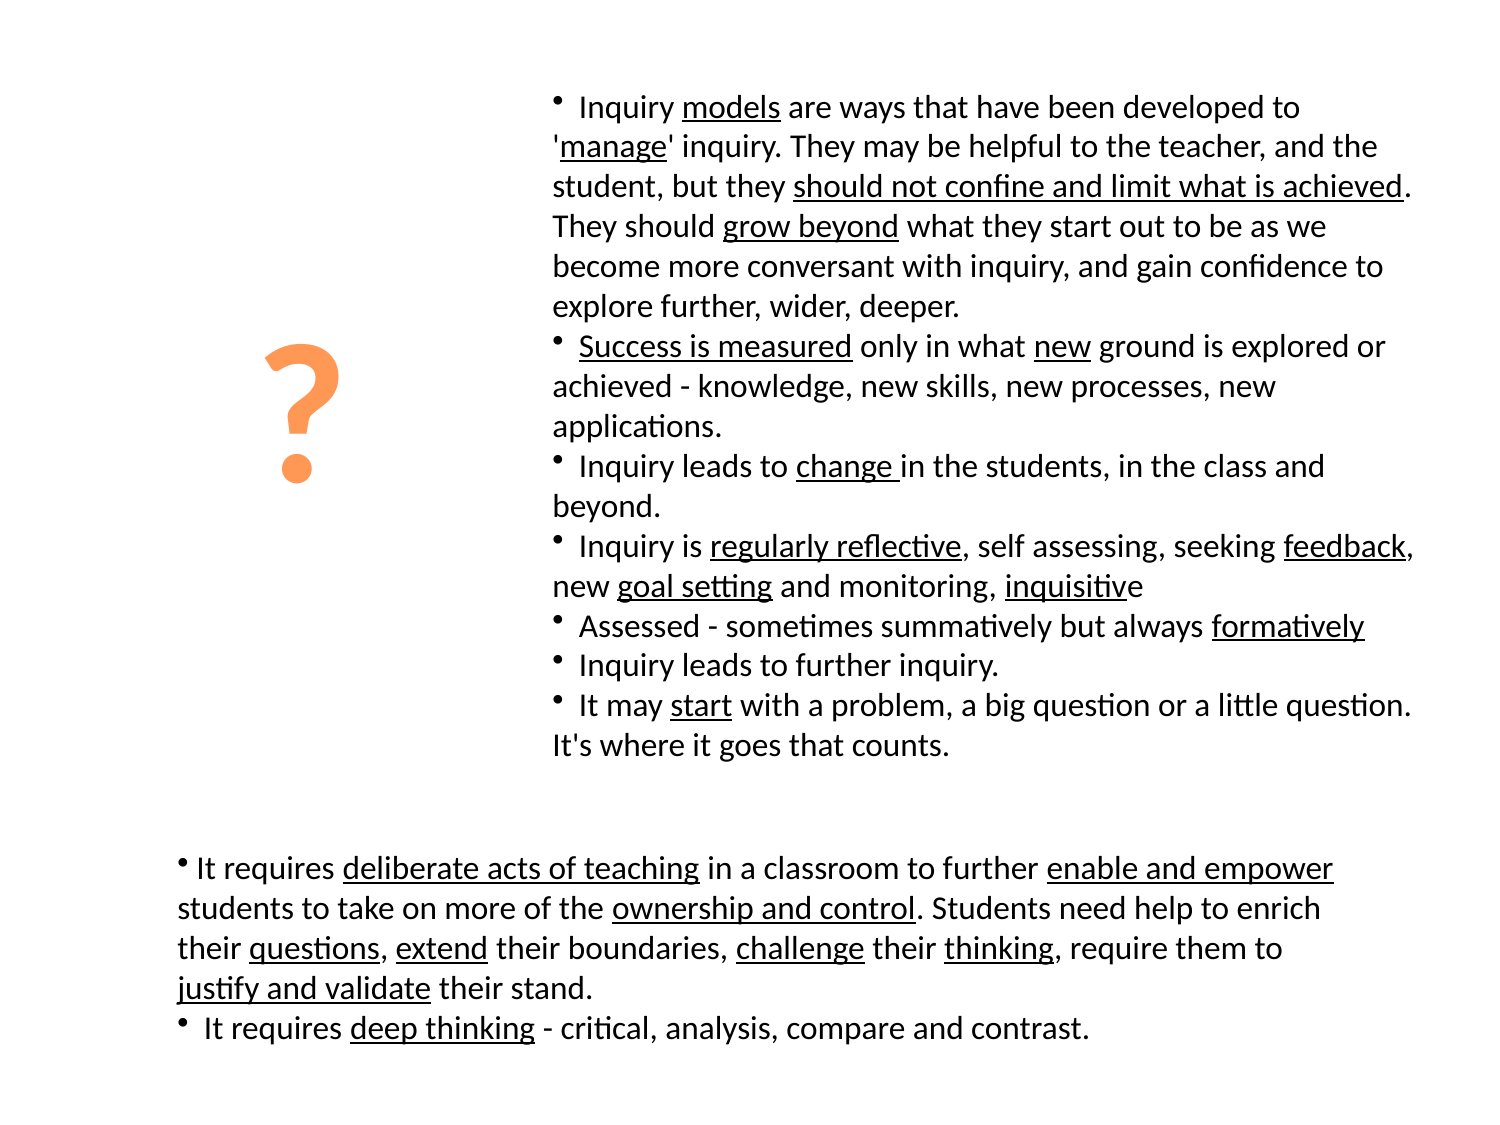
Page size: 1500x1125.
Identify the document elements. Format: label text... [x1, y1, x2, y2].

text_box Inquiry models are ways that have been developed to 'manage' inquiry. They may be helpful to the teacher, and the student, but they should not confine and limit what is achieved. They should grow beyond what they start out to be as we become more conversant with inquiry, and gain confidence to explore further, wider, deeper. Success is measured only in what new ground is explored or achieved - knowledge, new skills, new processes, new applications. Inquiry leads to change in the students, in the class and beyond. Inquiry is regularly reflective, self assessing, seeking feedback, new goal setting and monitoring, inquisitive Assessed - sometimes summatively but always formatively Inquiry leads to further inquiry. It may start with a problem, a big question or a little question. It's where it goes that counts. [537, 37, 1438, 771]
text_box It requires deliberate acts of teaching in a classroom to further enable and empower students to take on more of the ownership and control. Students need help to enrich their questions, extend their boundaries, challenge their thinking, require them to justify and validate their stand. It requires deep thinking - critical, analysis, compare and contrast. [162, 839, 1350, 1054]
text_box ? [240, 274, 364, 530]
